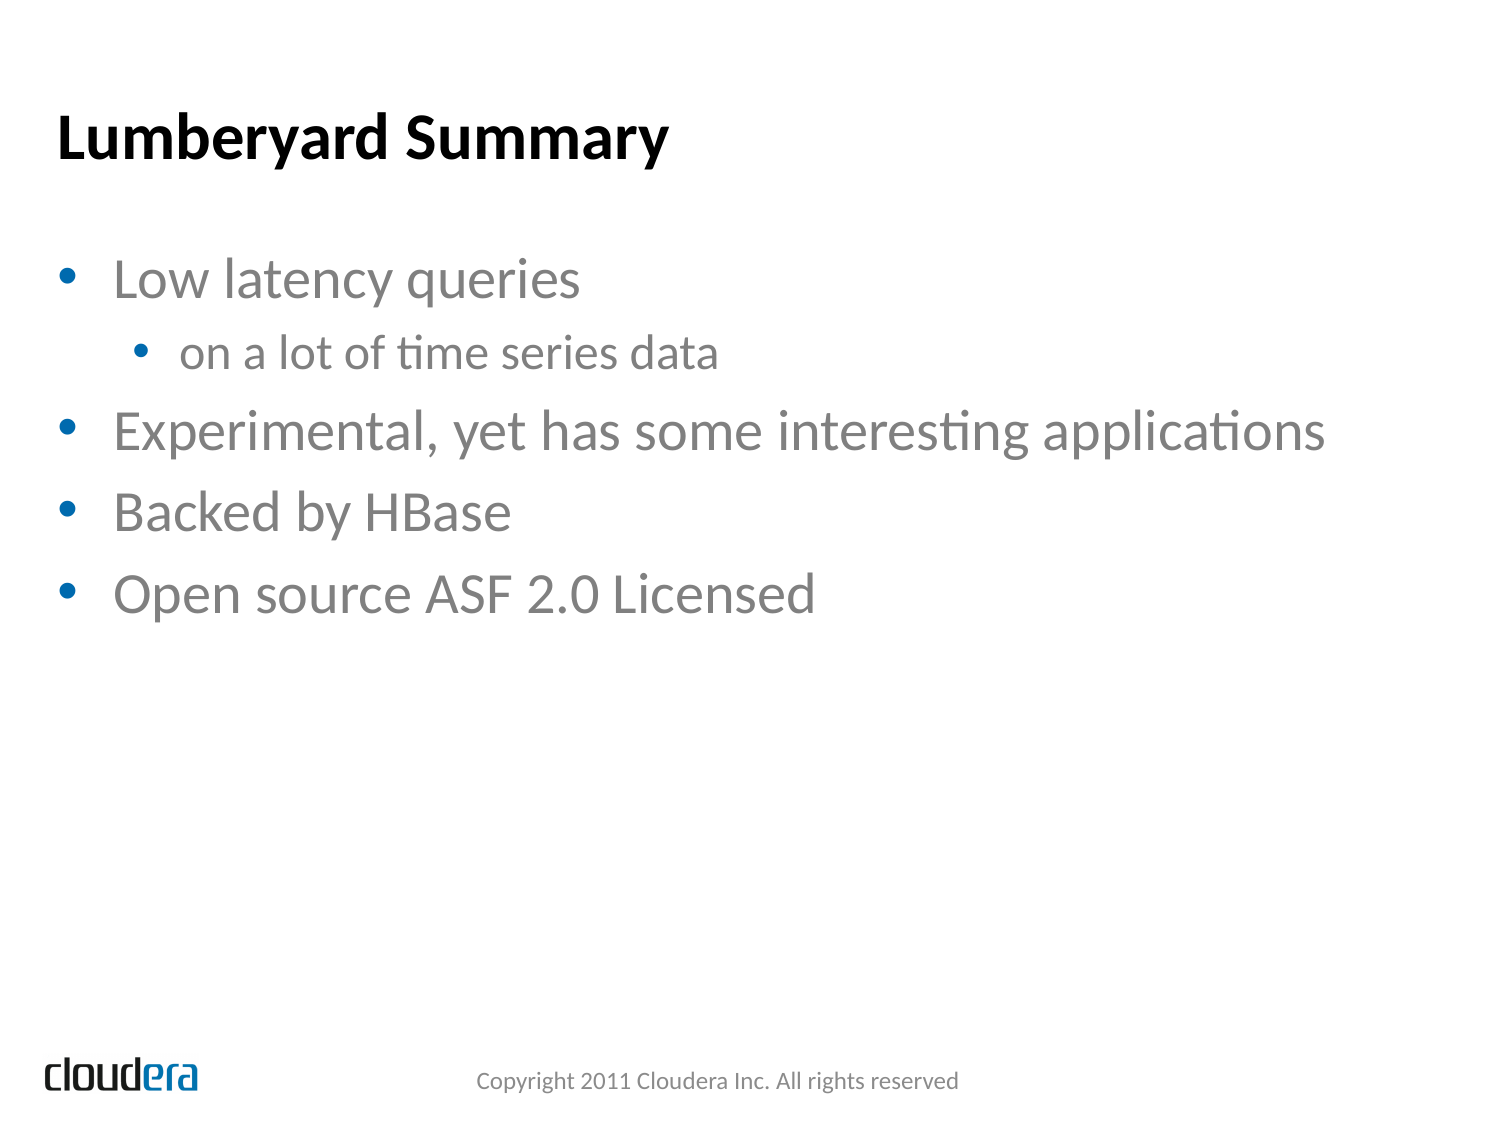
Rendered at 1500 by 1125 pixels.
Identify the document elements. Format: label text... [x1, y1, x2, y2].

picture [42, 1053, 199, 1094]
title Lumberyard Summary [42, 35, 1461, 232]
footer Copyright 2011 Cloudera Inc. All rights reserved [375, 1063, 1063, 1096]
list Low latency queries on a lot of time series data Experimental, yet has some interesting applications Backed by HBase Open source ASF 2.0 Licensed [42, 232, 1461, 1043]
